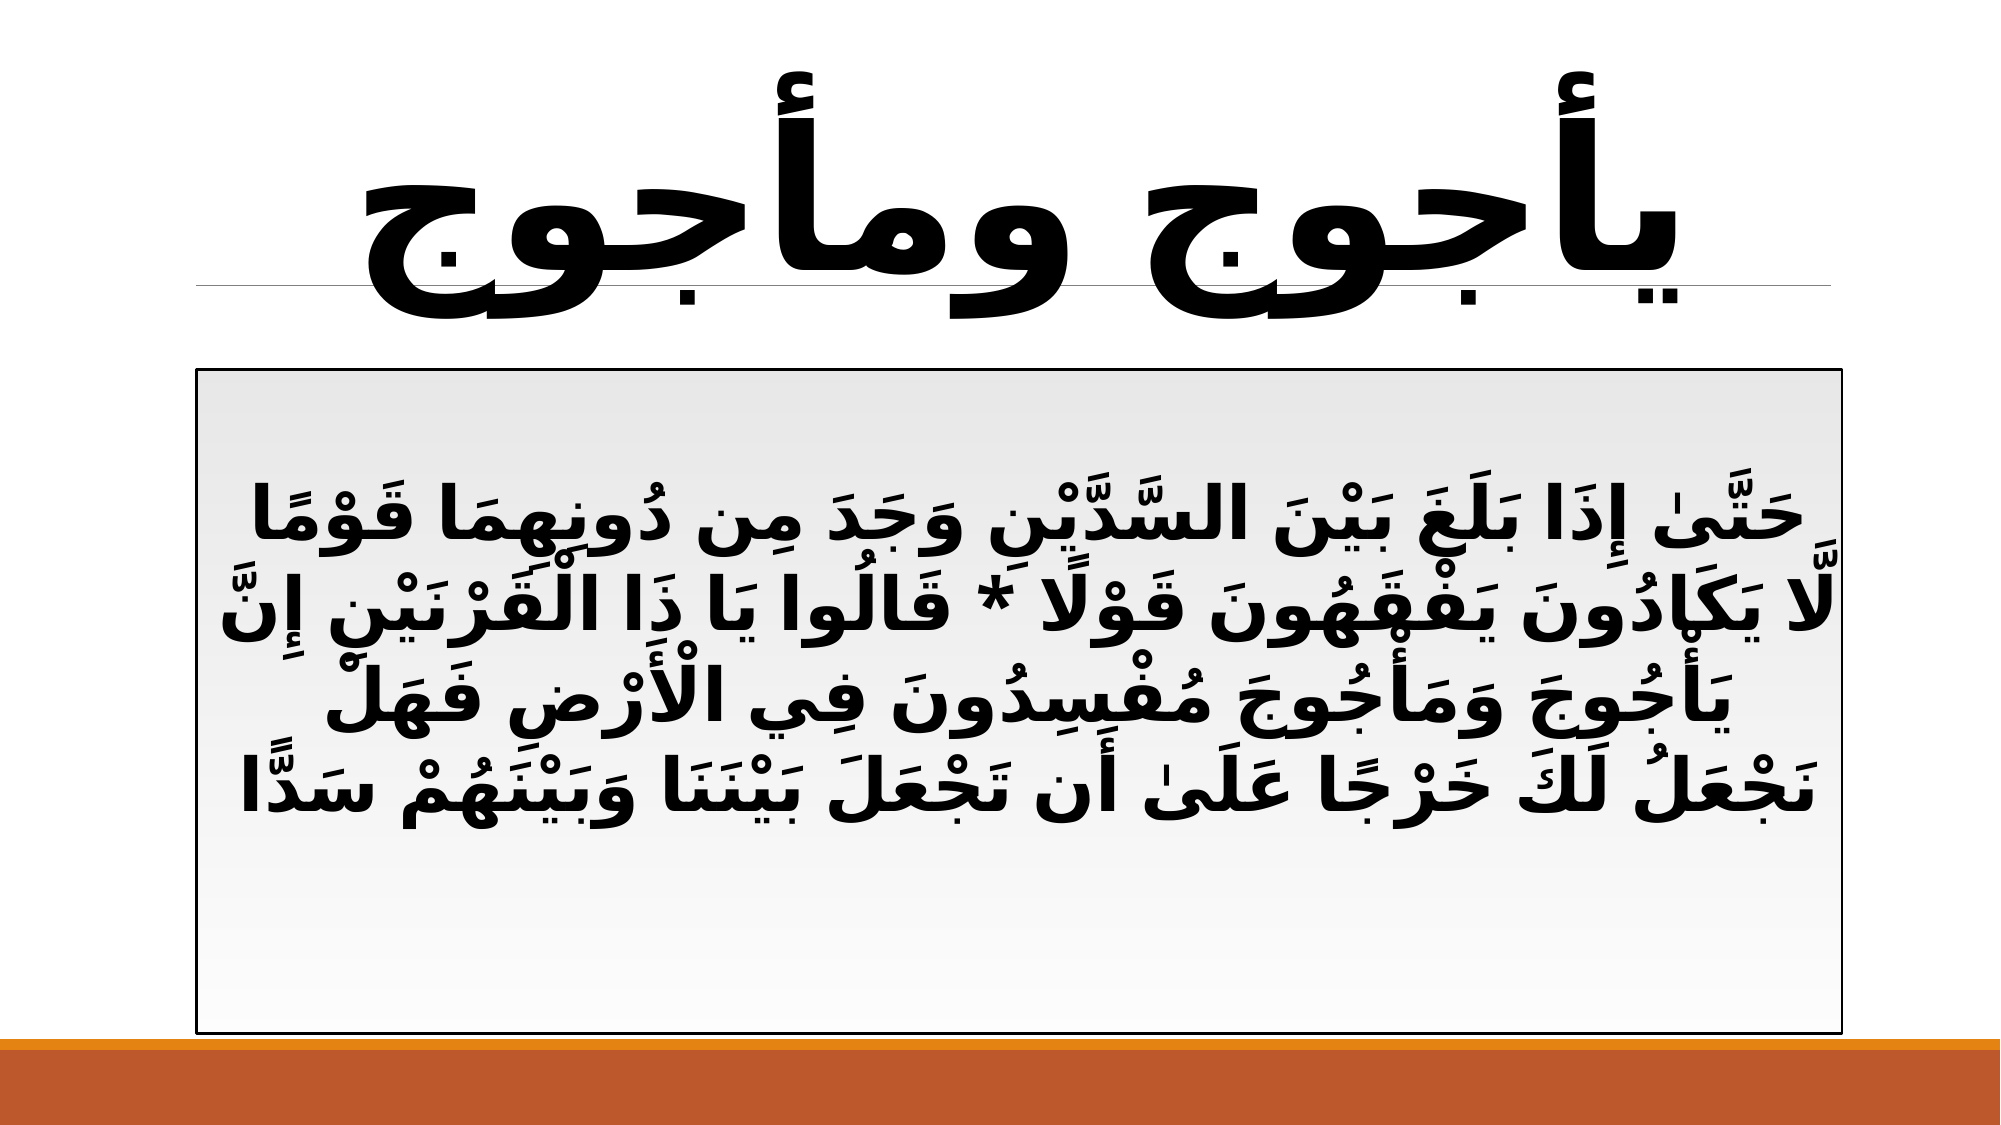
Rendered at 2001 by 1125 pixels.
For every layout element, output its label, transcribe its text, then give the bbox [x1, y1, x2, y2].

list حَتَّىٰ إِذَا بَلَغَ بَيْنَ السَّدَّيْنِ وَجَدَ مِن دُونِهِمَا قَوْمًا لَّا يَكَادُونَ يَفْقَهُونَ قَوْلًا * قَالُوا يَا ذَا الْقَرْنَيْنِ إِنَّ يَأْجُوجَ وَمَأْجُوجَ مُفْسِدُونَ فِي الْأَرْضِ فَهَلْ نَجْعَلُ لَكَ خَرْجًا عَلَىٰ أَن تَجْعَلَ بَيْنَنَا وَبَيْنَهُمْ سَدًّا [195, 368, 1843, 1035]
title يأجوج ومأجوج [232, 44, 1813, 319]
